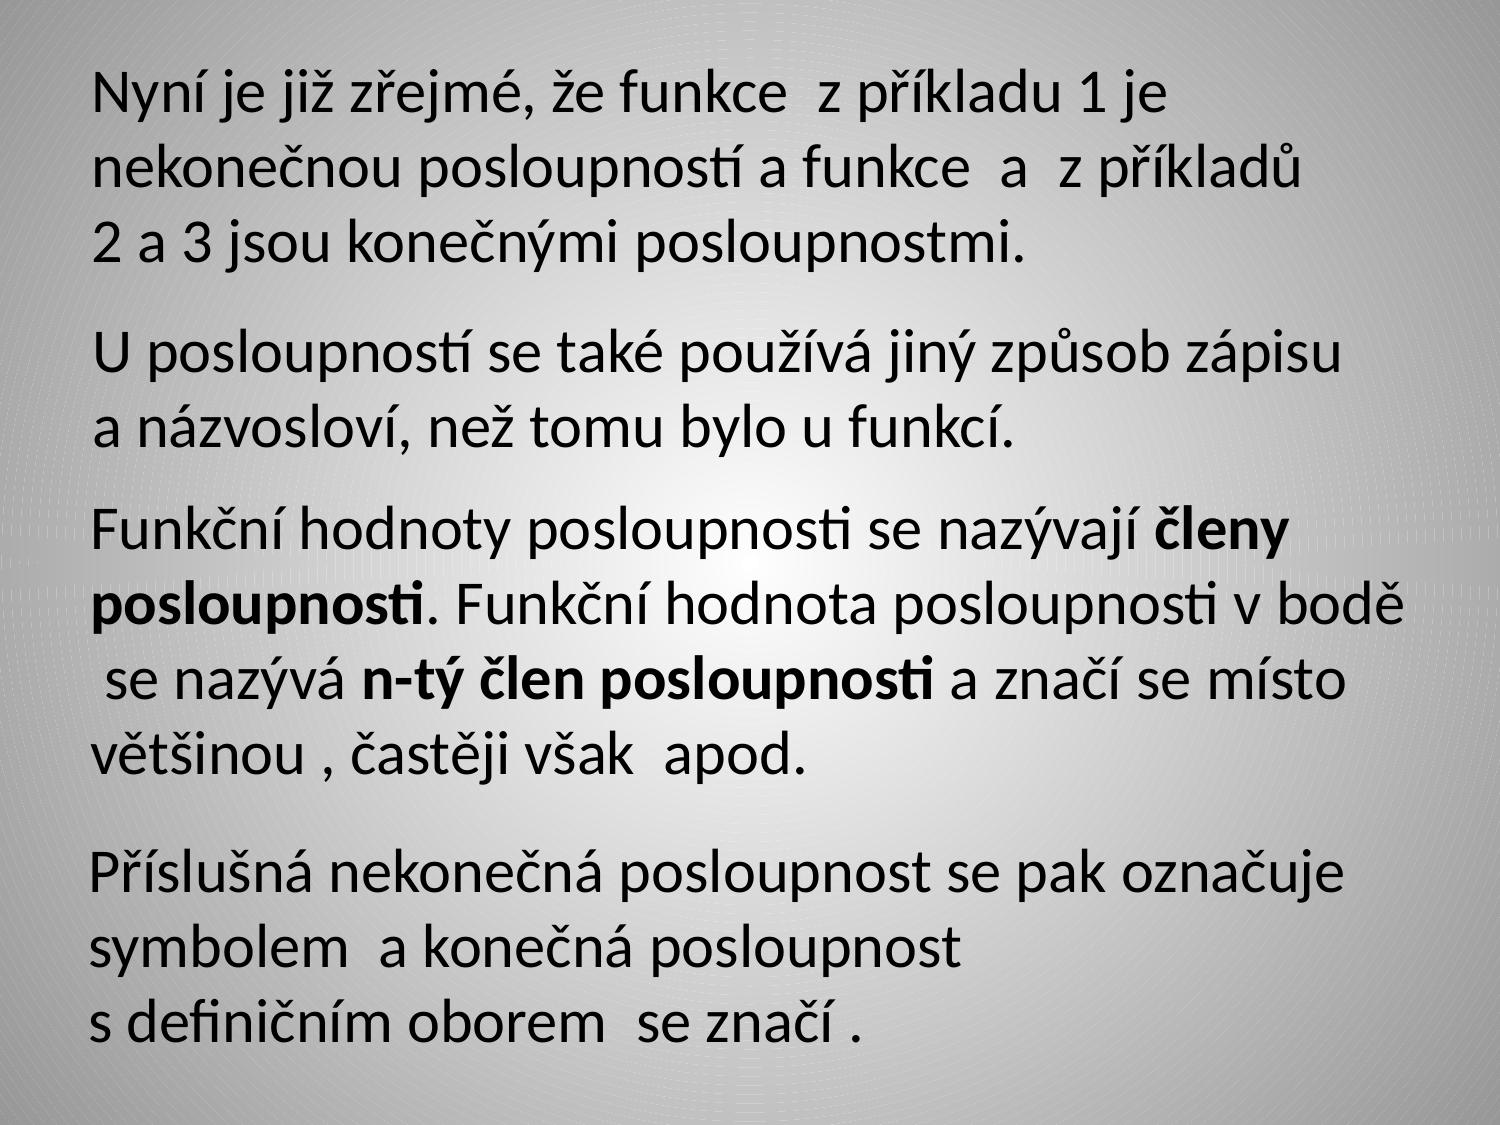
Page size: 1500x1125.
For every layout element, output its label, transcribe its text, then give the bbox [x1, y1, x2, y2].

text_box U posloupností se také používá jiný způsob zápisu a názvosloví, než tomu bylo u funkcí. [77, 302, 1428, 480]
